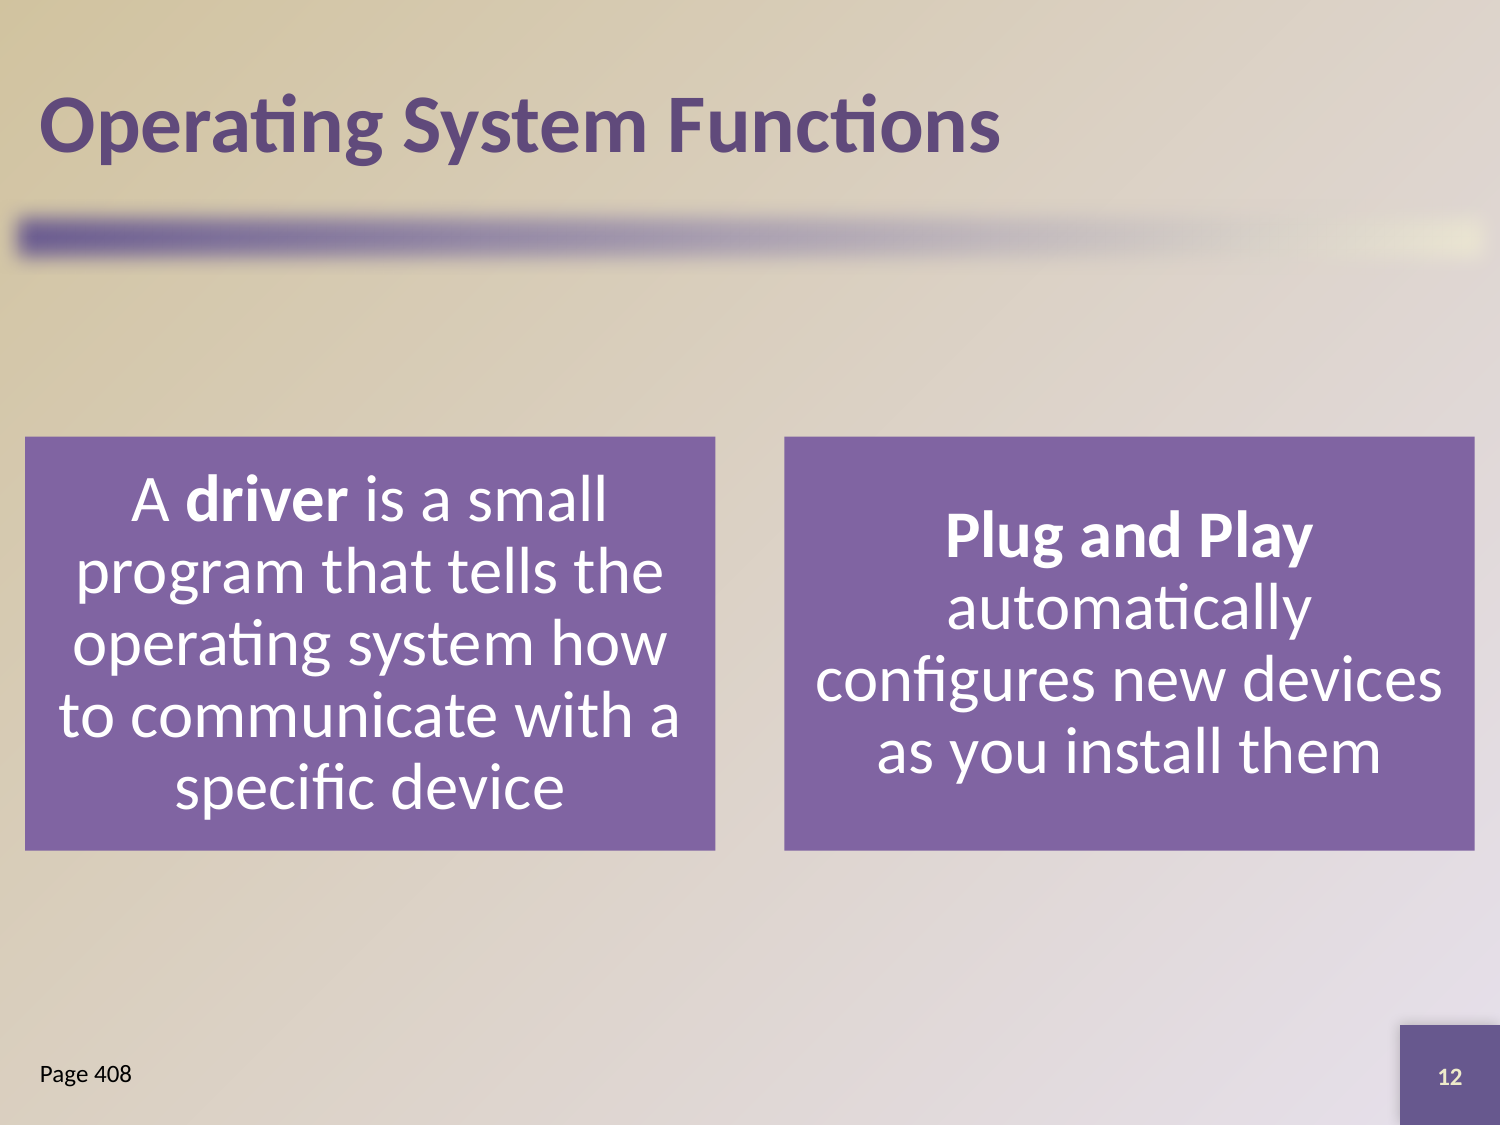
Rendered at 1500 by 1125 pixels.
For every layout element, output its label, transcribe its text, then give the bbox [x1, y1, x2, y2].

slide_number 12 [1400, 1025, 1500, 1125]
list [24, 262, 1476, 1026]
title Operating System Functions [24, 24, 1475, 213]
list Page 408 [24, 1050, 300, 1125]
